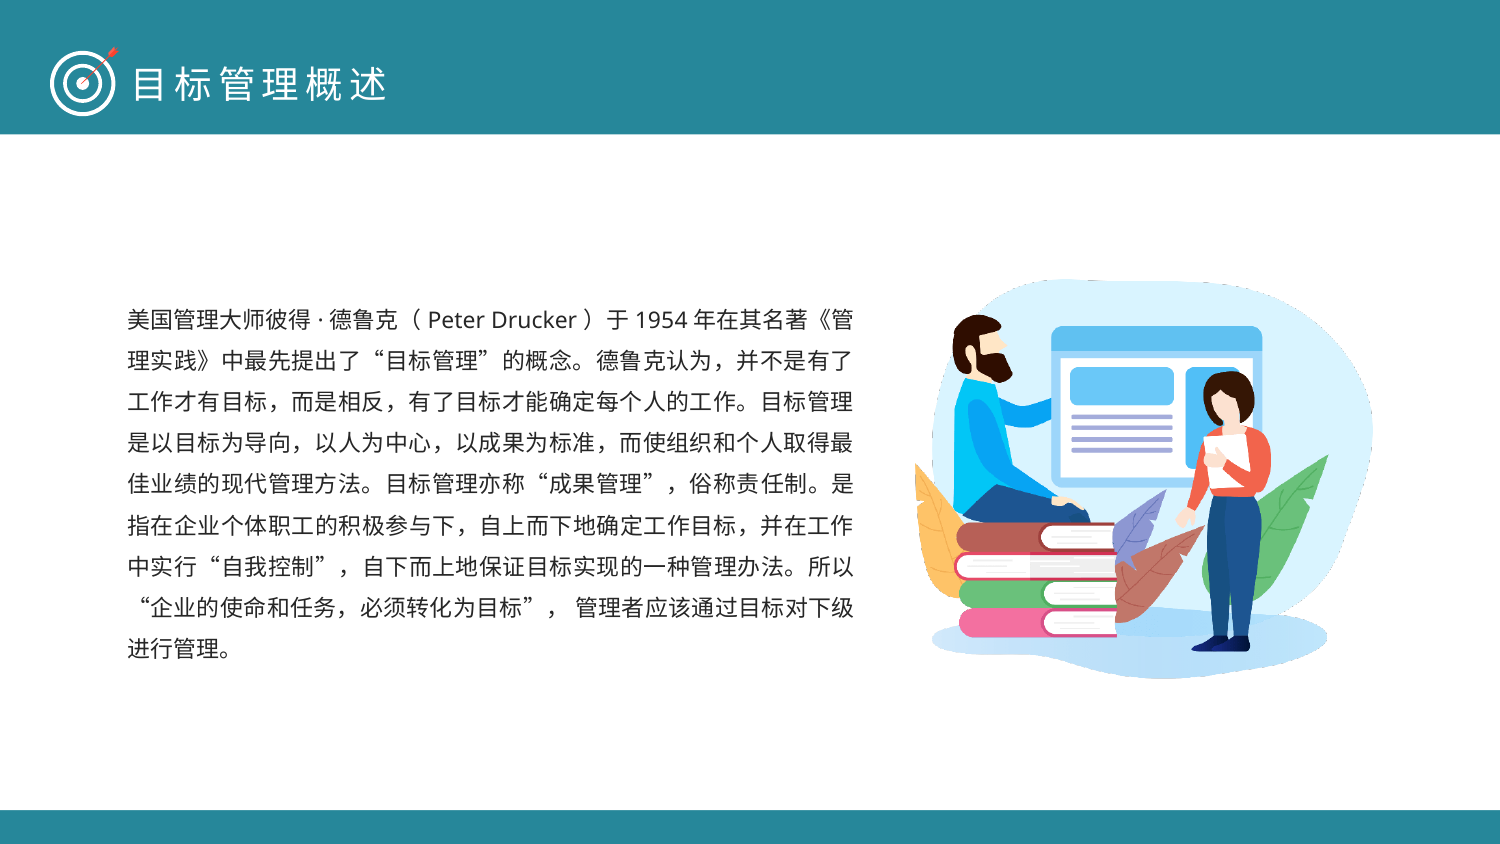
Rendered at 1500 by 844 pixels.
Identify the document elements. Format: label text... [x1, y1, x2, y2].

text_box 美国管理大师彼得·德鲁克（Peter Drucker）于1954年在其名著《管理实践》中最先提出了“目标管理”的概念。德鲁克认为，并不是有了工作才有目标，而是相反，有了目标才能确定每个人的工作。目标管理是以目标为导向，以人为中心，以成果为标准，而使组织和个人取得最佳业绩的现代管理方法。目标管理亦称“成果管理”，俗称责任制。是指在企业个体职工的积极参与下，自上而下地确定工作目标，并在工作中实行“自我控制”，自下而上地保证目标实现的一种管理办法。所以“企业的使命和任务，必须转化为目标”， 管理者应该通过目标对下级进行管理。 [112, 284, 870, 670]
picture [870, 196, 1415, 741]
